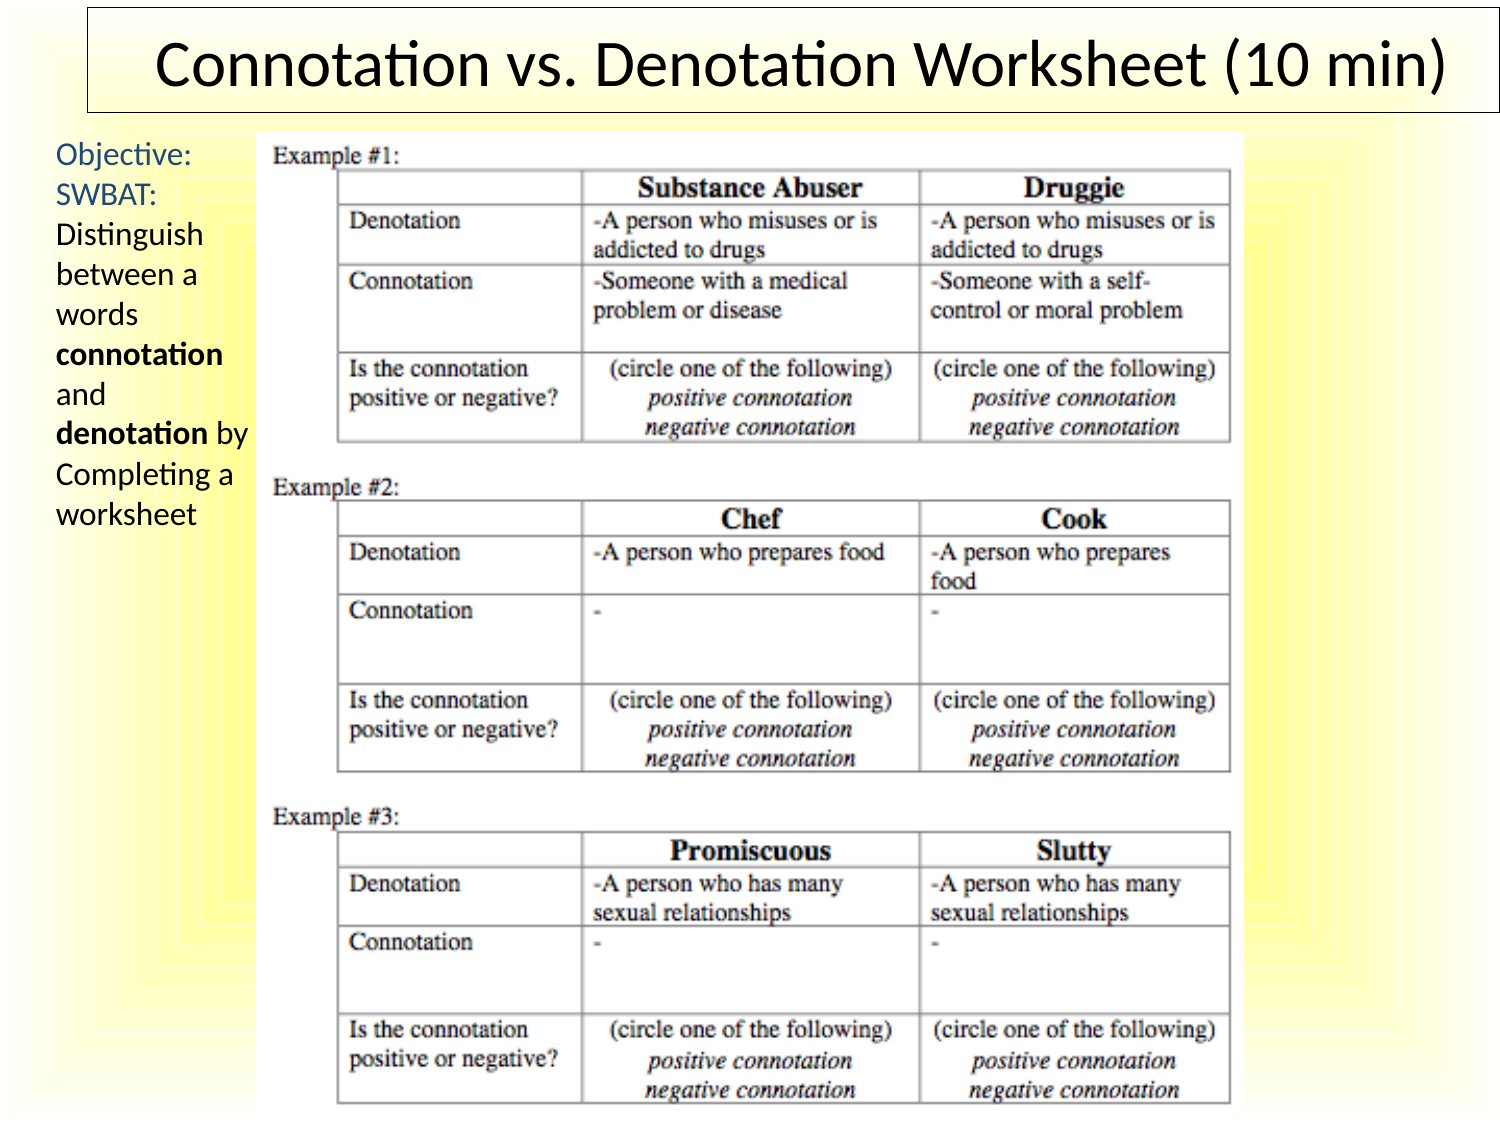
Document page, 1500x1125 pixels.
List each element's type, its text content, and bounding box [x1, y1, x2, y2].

text_box Objective: SWBAT: Distinguish between a words connotation and denotation by Completing a worksheet [0, 124, 275, 619]
picture [255, 130, 1244, 1113]
title Connotation vs. Denotation Worksheet (10 min) [87, 7, 1500, 113]
